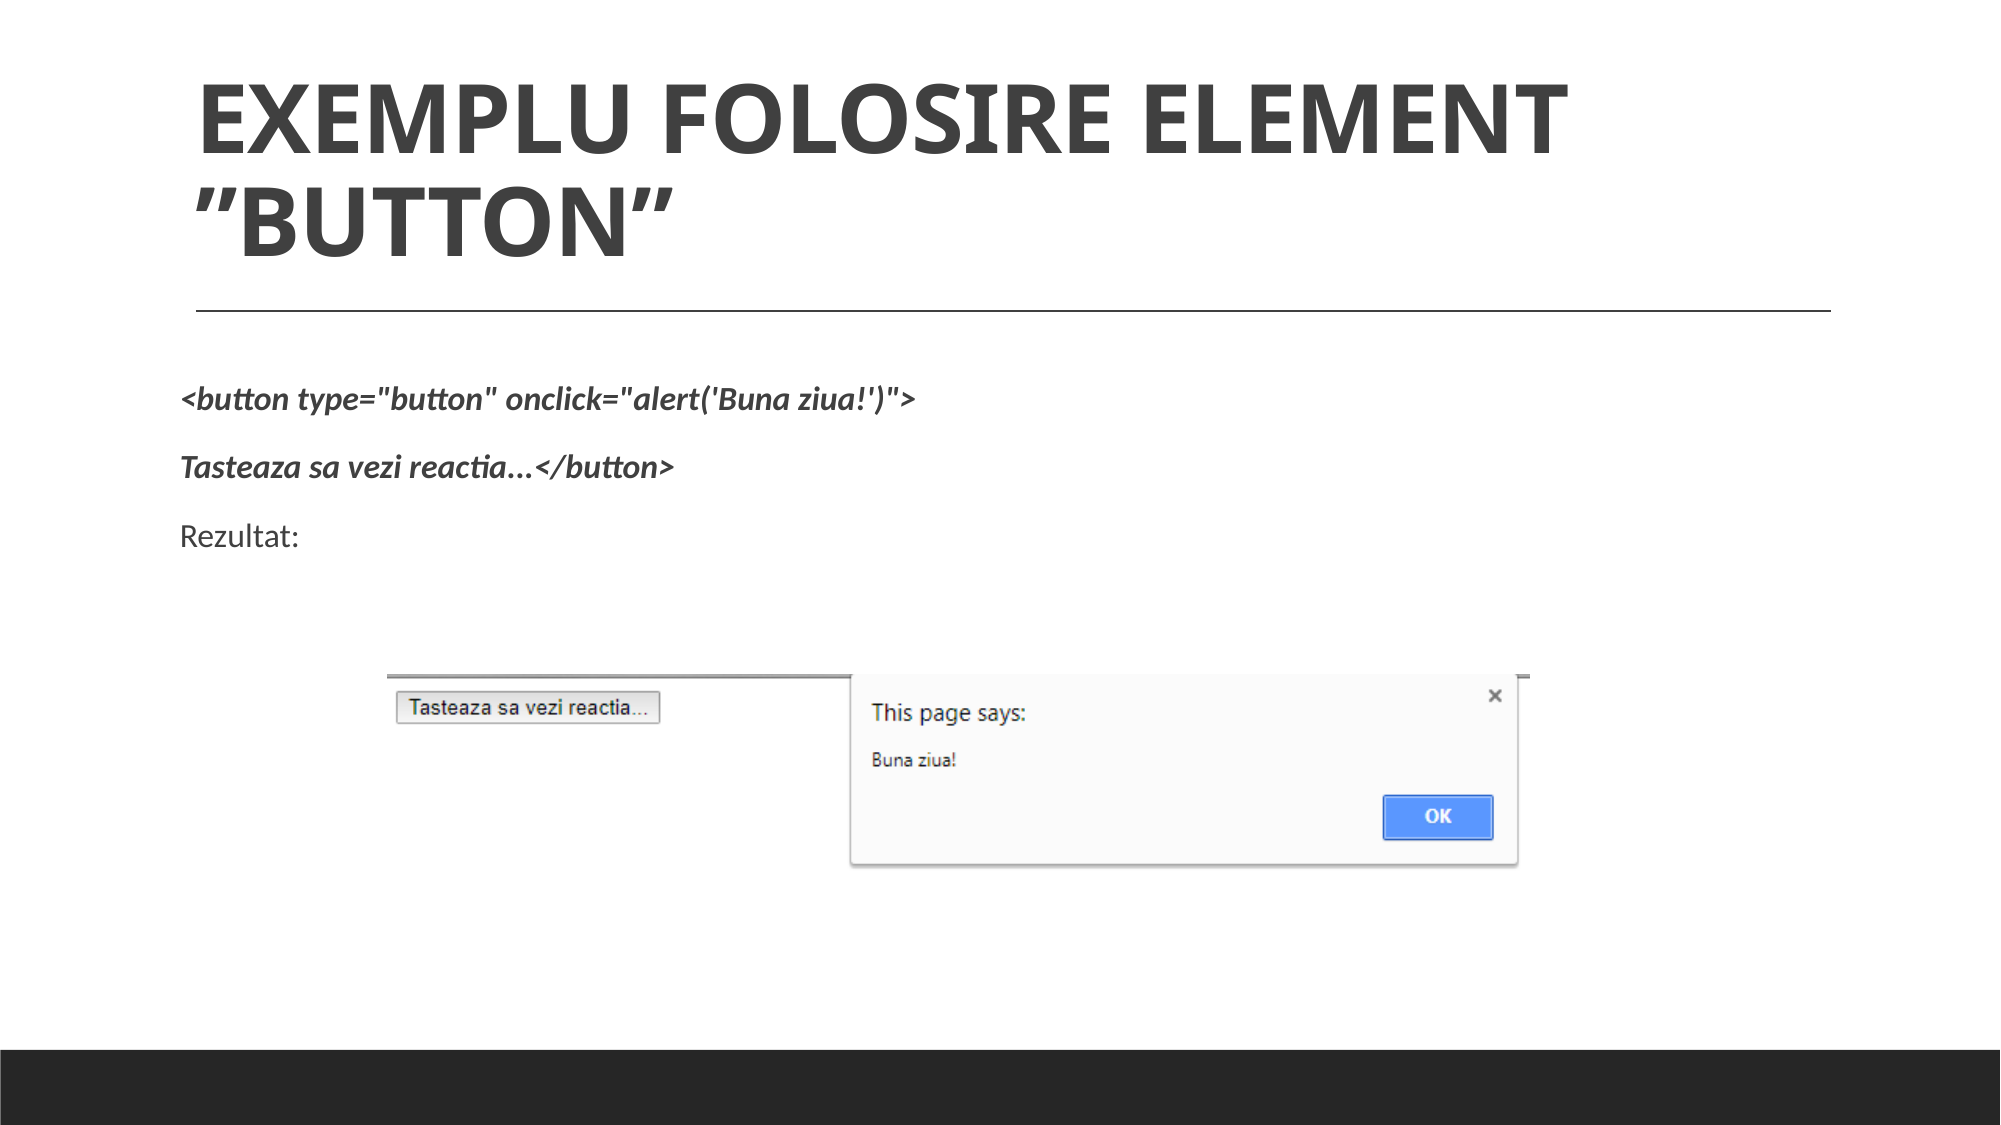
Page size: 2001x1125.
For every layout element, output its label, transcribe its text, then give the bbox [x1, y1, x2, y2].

title EXEMPLU FOLOSIRE ELEMENT ”BUTTON” [180, 47, 1830, 285]
list <button type="button" onclick="alert('Buna ziua!')"> Tasteaza sa vezi reactia...</button> Rezultat: [179, 365, 1530, 563]
picture [386, 674, 1531, 873]
